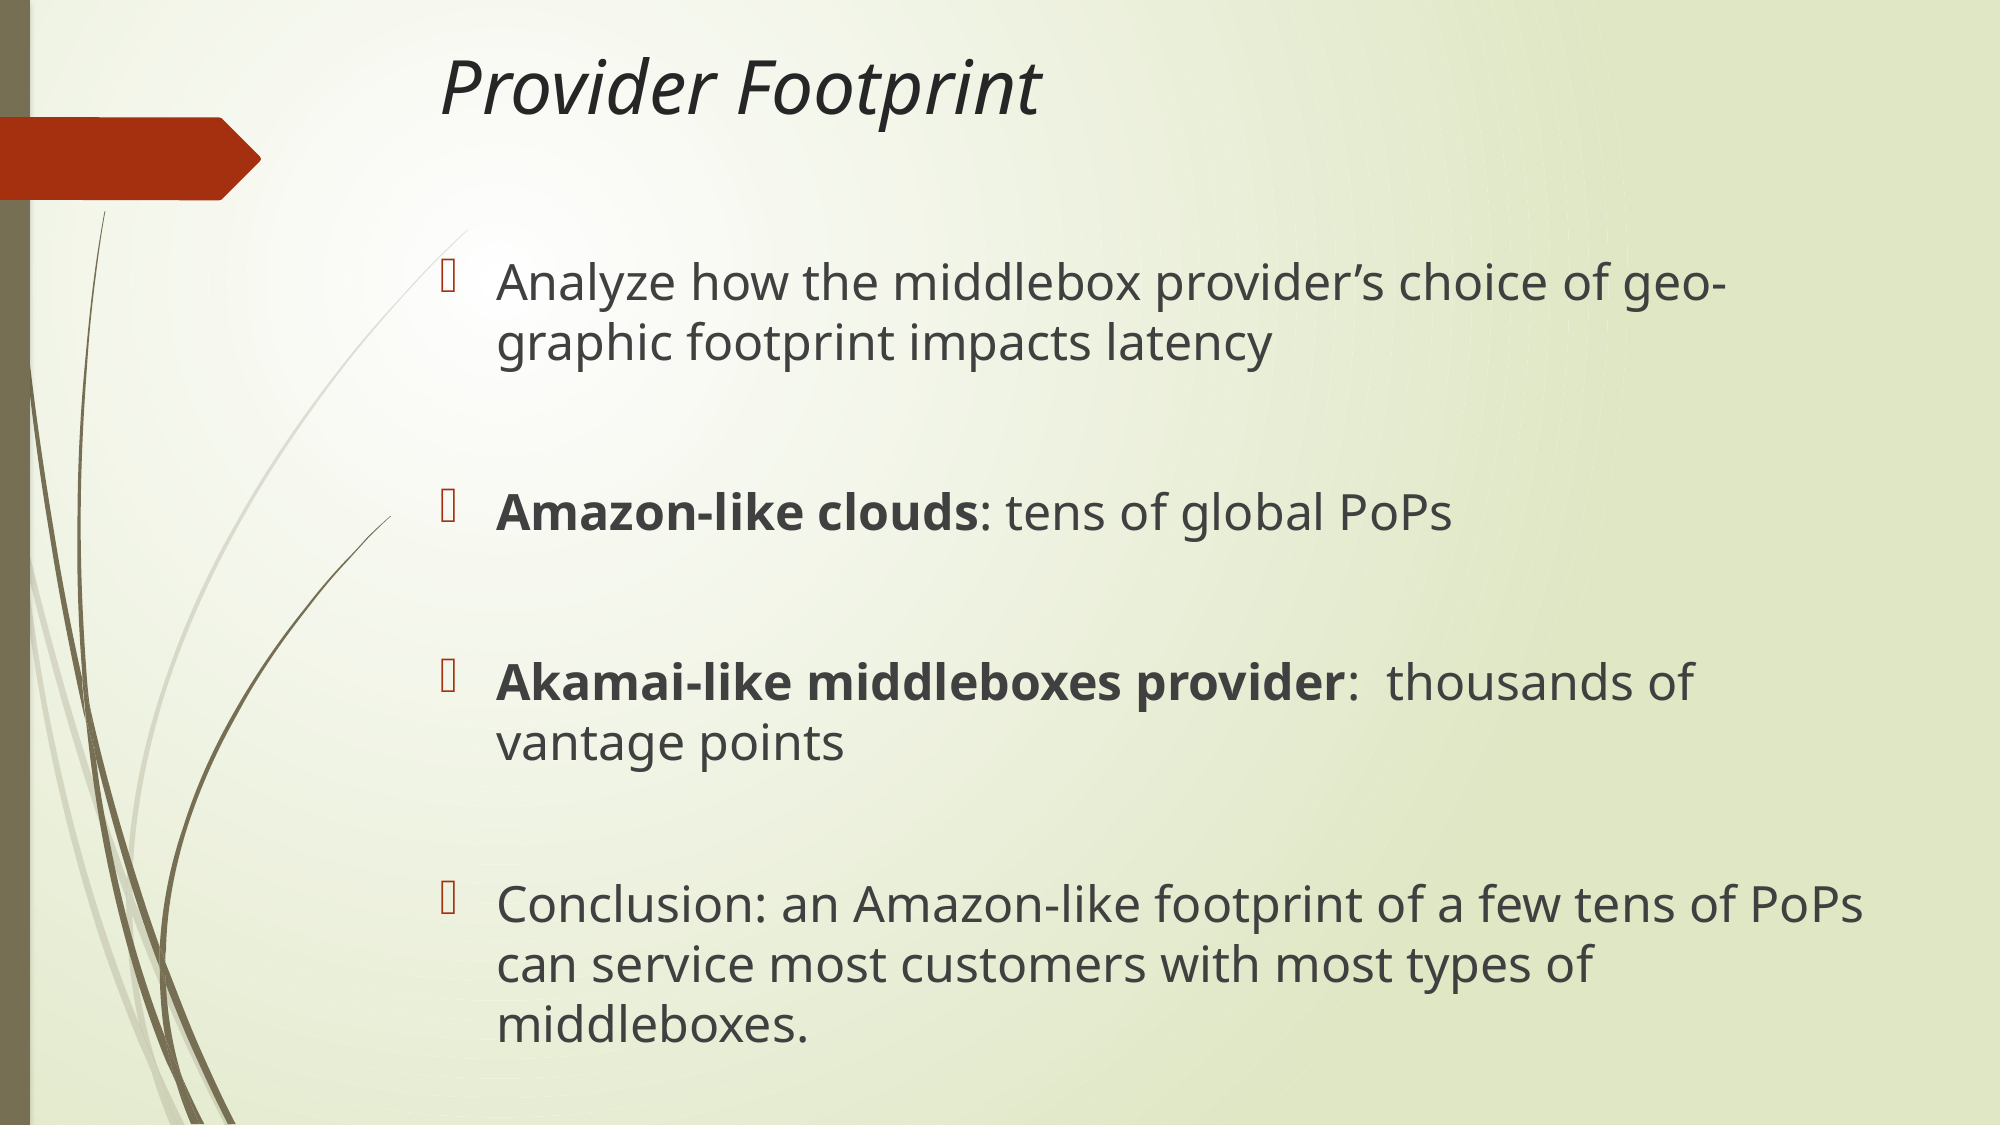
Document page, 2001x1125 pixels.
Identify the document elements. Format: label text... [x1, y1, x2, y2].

list Analyze how the middlebox provider’s choice of geo-graphic footprint impacts latency Amazon-like clouds: tens of global PoPs Akamai-like middleboxes provider: thousands of vantage points Conclusion: an Amazon-like footprint of a few tens of PoPs can service most customers with most types of middleboxes. [424, 242, 1887, 1043]
title Provider Footprint [424, 32, 1887, 242]
